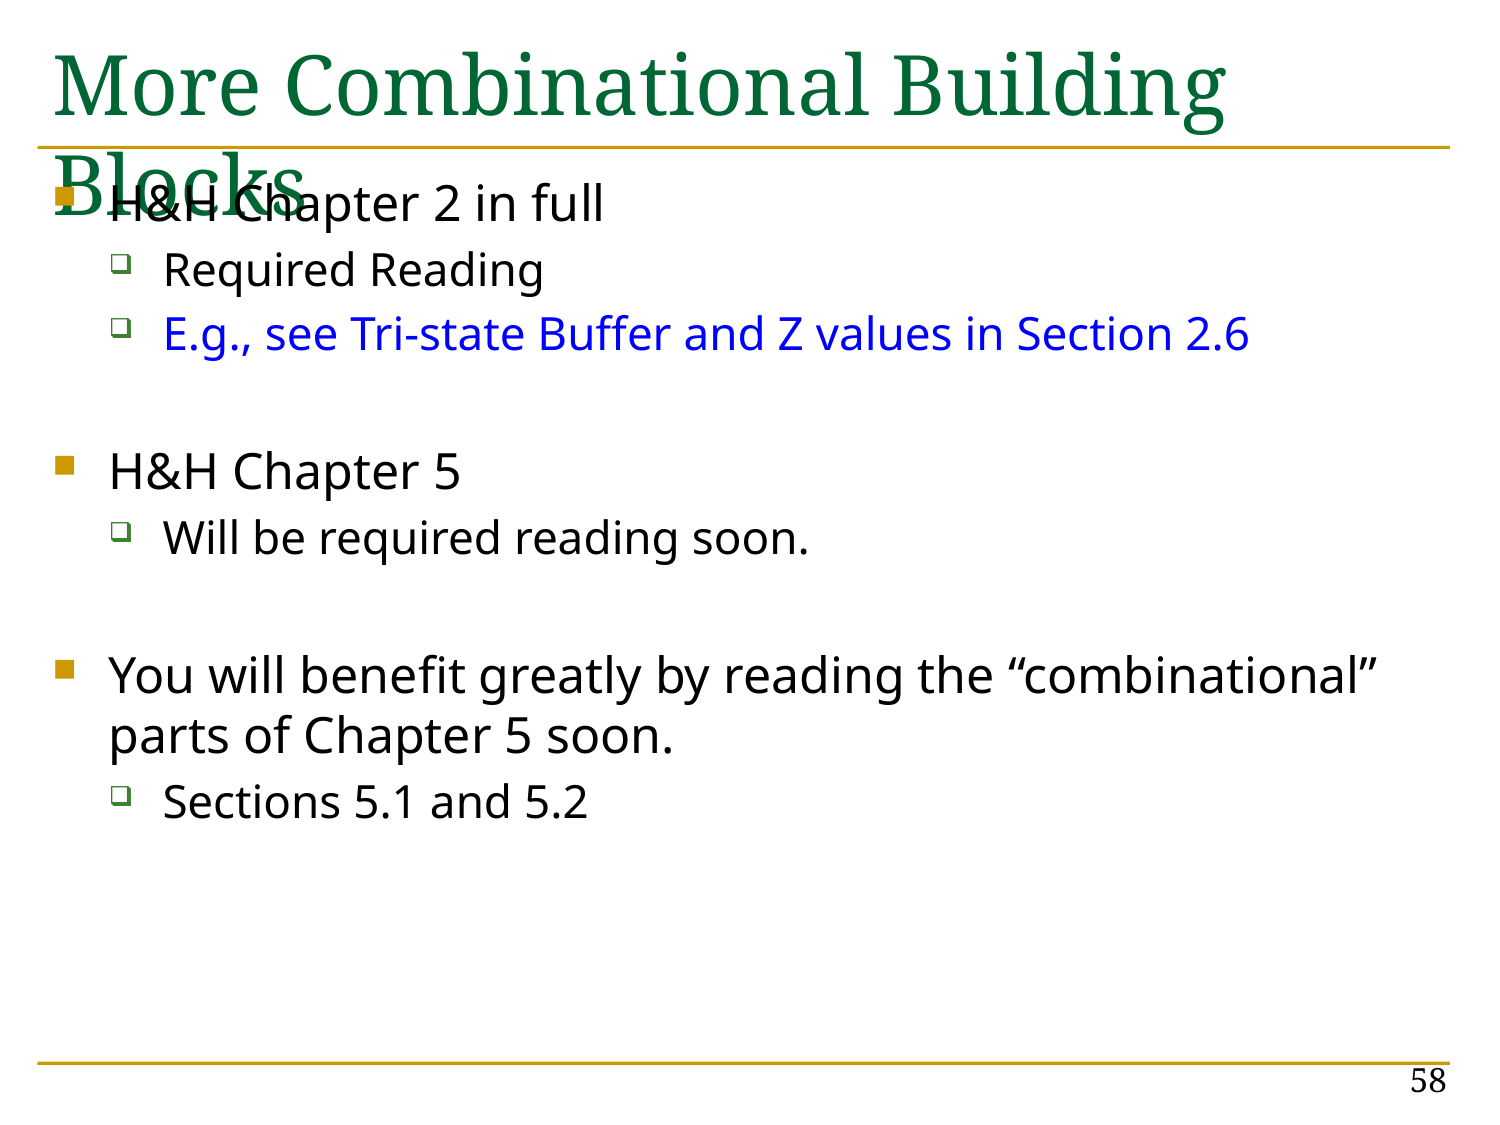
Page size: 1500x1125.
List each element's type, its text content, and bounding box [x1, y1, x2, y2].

list H&H Chapter 2 in full Required Reading E.g., see Tri-state Buffer and Z values in Section 2.6 H&H Chapter 5 Will be required reading soon. You will benefit greatly by reading the “combinational” parts of Chapter 5 soon. Sections 5.1 and 5.2 [37, 163, 1450, 1016]
slide_number 58 [1111, 1036, 1462, 1112]
title More Combinational Building Blocks [37, 24, 1450, 163]
